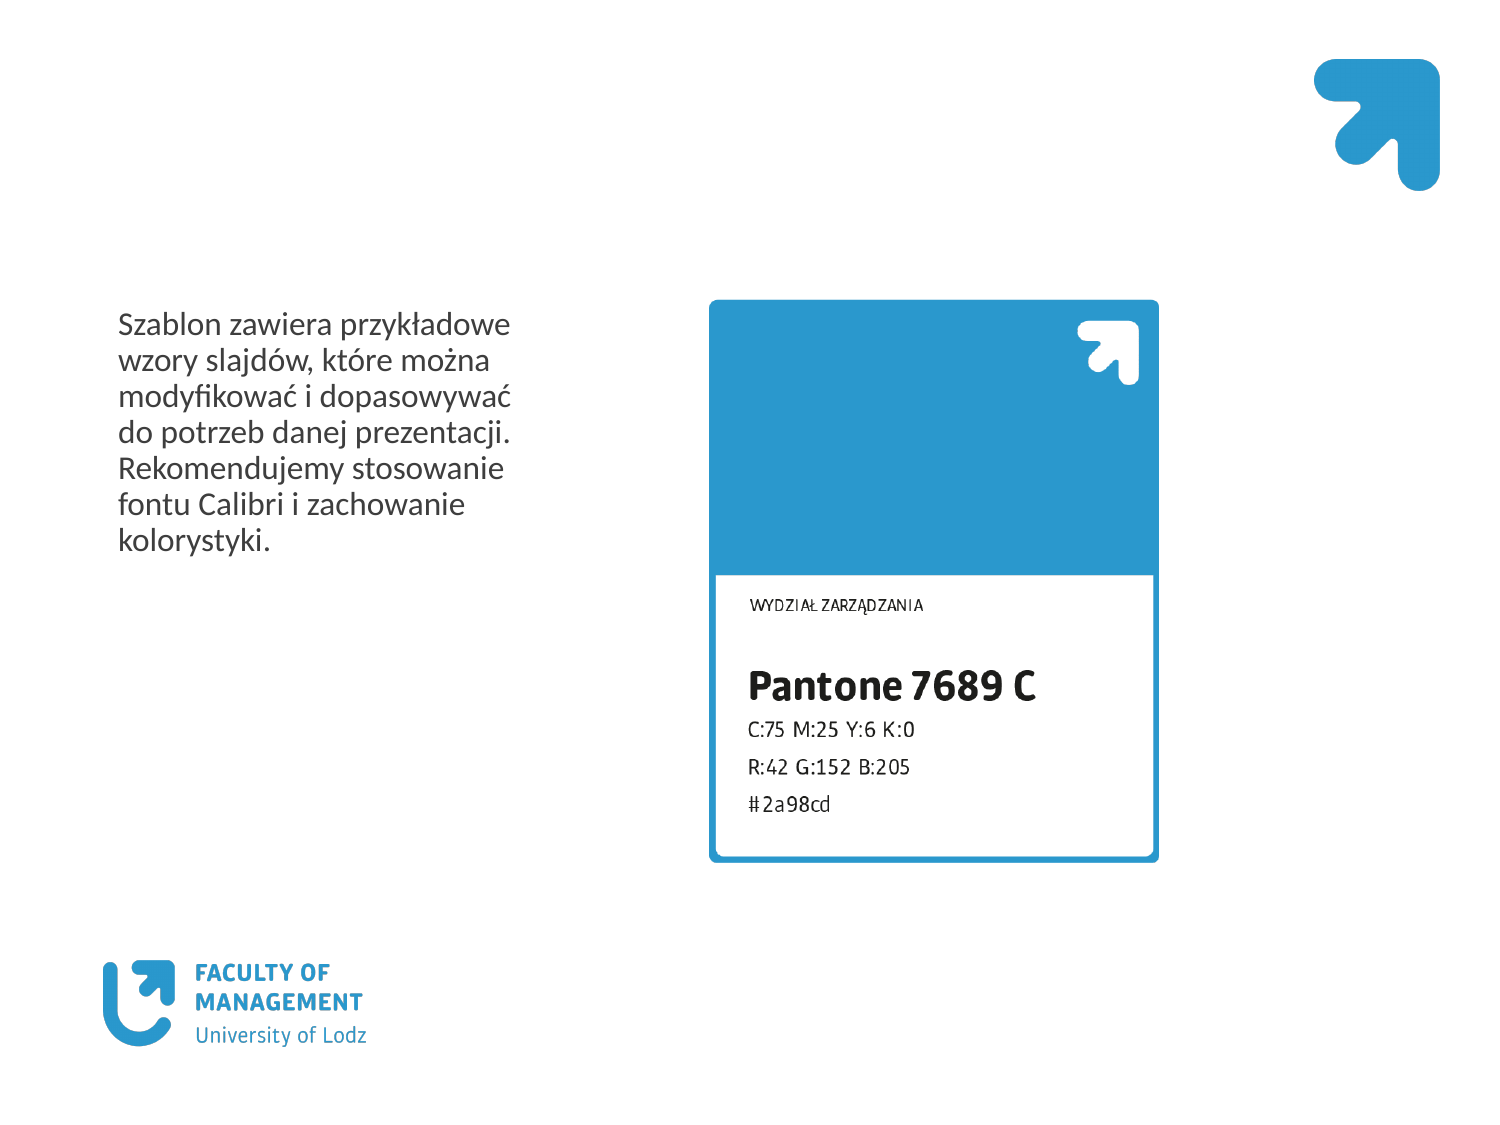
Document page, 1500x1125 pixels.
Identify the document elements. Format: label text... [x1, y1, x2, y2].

picture [1314, 59, 1440, 191]
picture [708, 299, 1159, 863]
picture [103, 1014, 366, 1047]
list Szablon zawiera przykładowe wzory slajdów, które można modyfikować i dopasowywać do potrzeb danej prezentacji. Rekomendujemy stosowanie fontu Calibri i zachowanie kolorystyki. [103, 299, 557, 1014]
